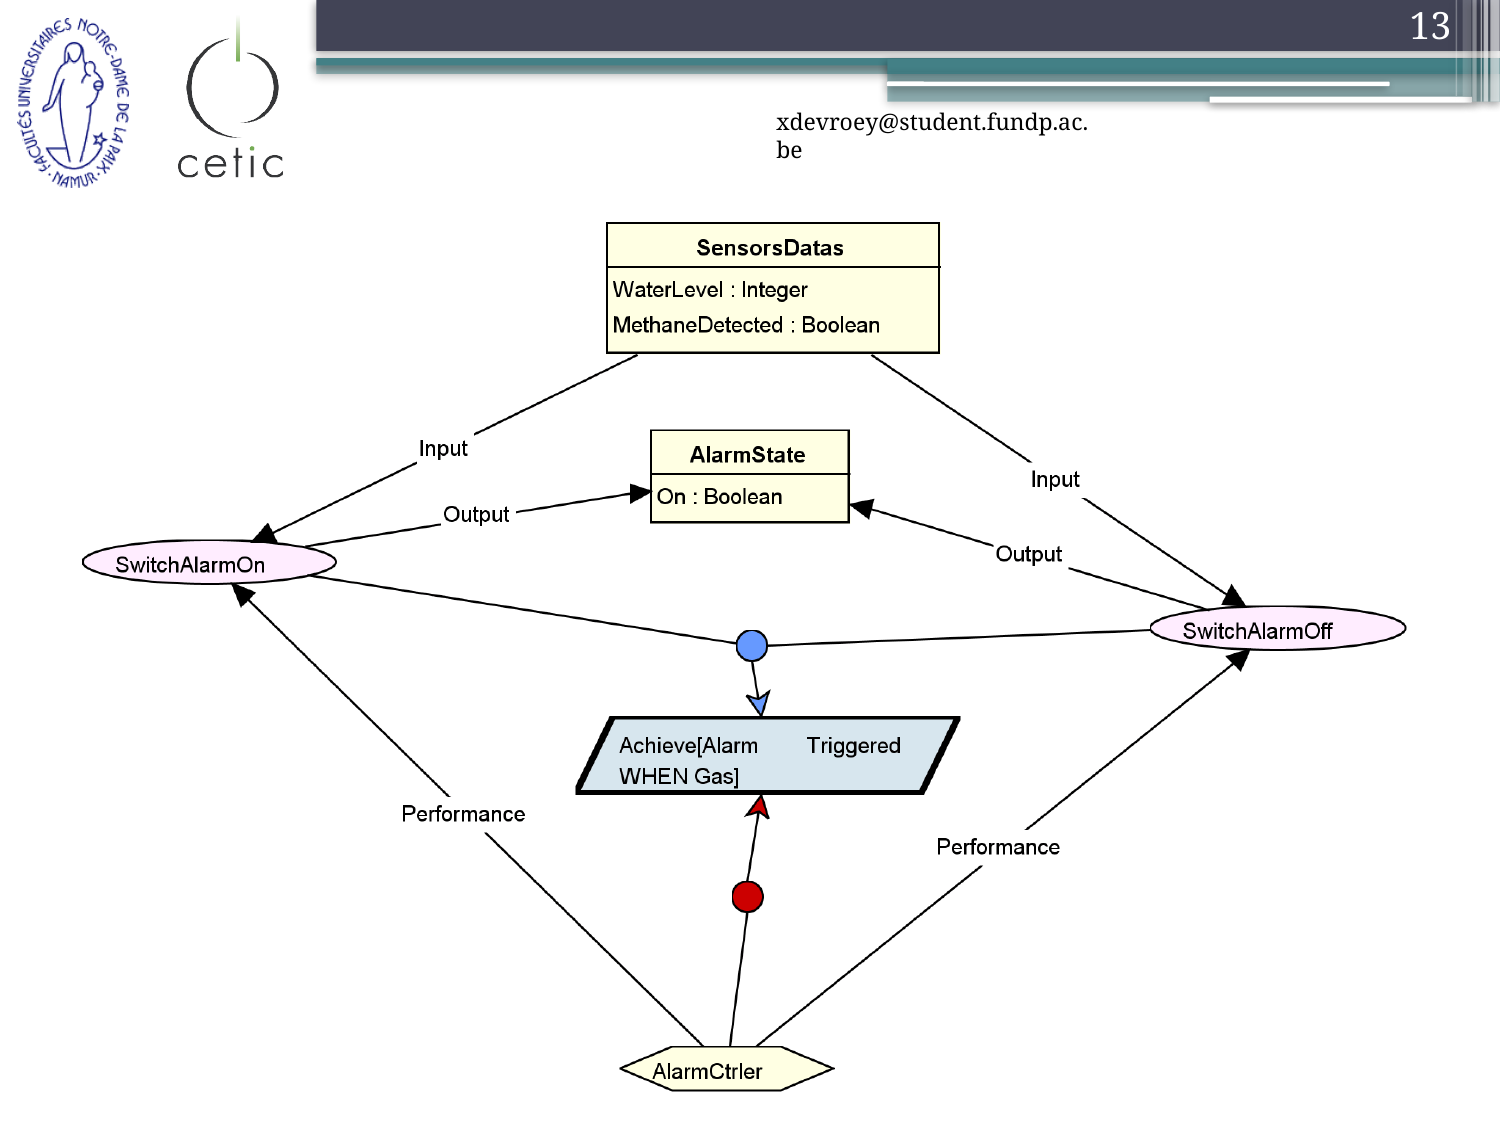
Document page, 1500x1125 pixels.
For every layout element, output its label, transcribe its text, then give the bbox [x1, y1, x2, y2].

picture [175, 11, 285, 180]
footer xdevroey@student.fundp.ac.be [761, 100, 1114, 176]
slide_number 13 [1341, 0, 1466, 61]
picture [17, 18, 129, 188]
picture [81, 222, 1407, 1092]
